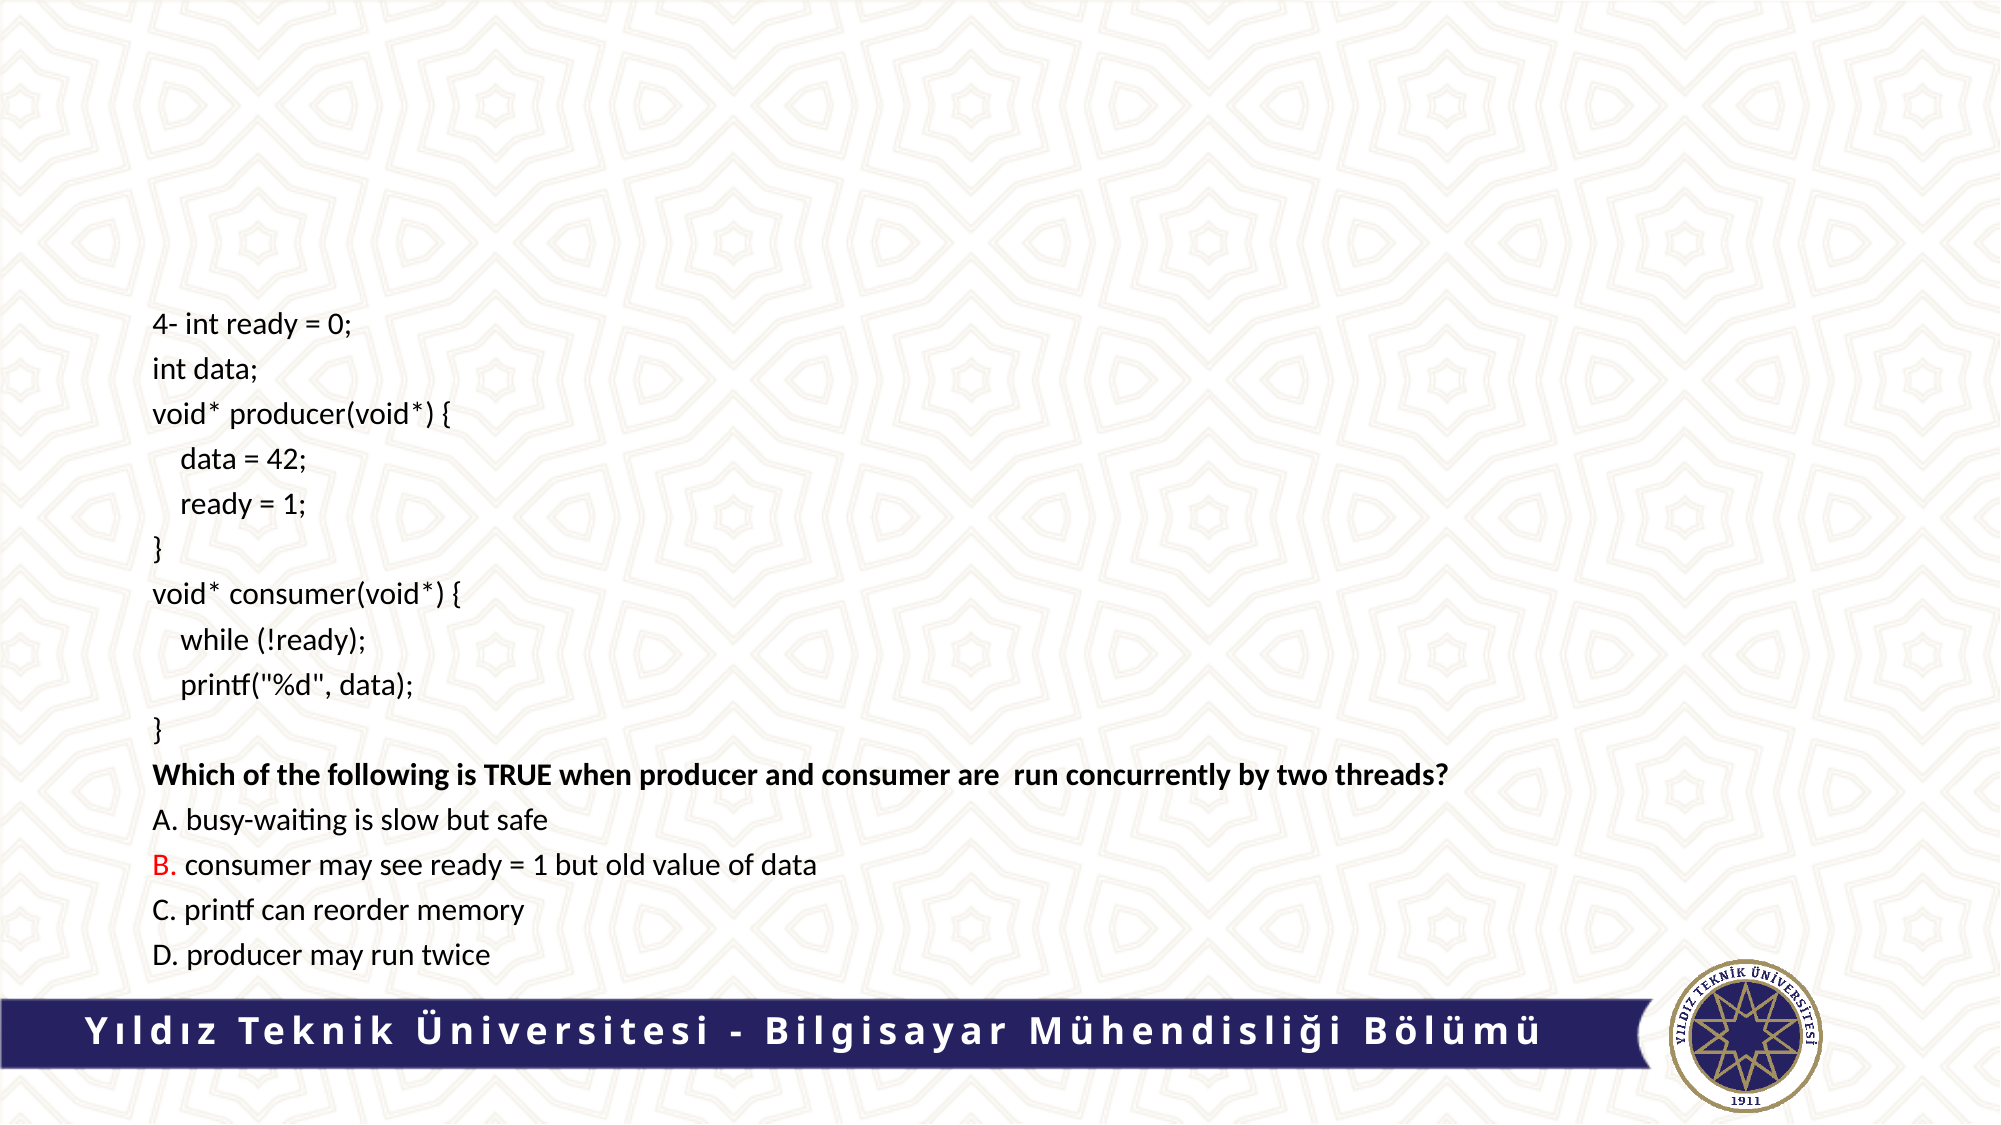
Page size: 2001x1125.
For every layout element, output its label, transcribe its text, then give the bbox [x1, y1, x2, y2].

picture [0, 0, 2000, 1125]
list 4- int ready = 0; int data; void* producer(void*) { data = 42; ready = 1; } void* consumer(void*) { while (!ready); printf("%d", data); } Which of the following is TRUE when producer and consumer are run concurrently by two threads? A. busy-waiting is slow but safe B. consumer may see ready = 1 but old value of data C. printf can reorder memory D. producer may run twice [137, 299, 1863, 982]
footer Yıldız Teknik Üniversitesi - Bilgisayar Mühendisliği Bölümü [0, 997, 1628, 1069]
